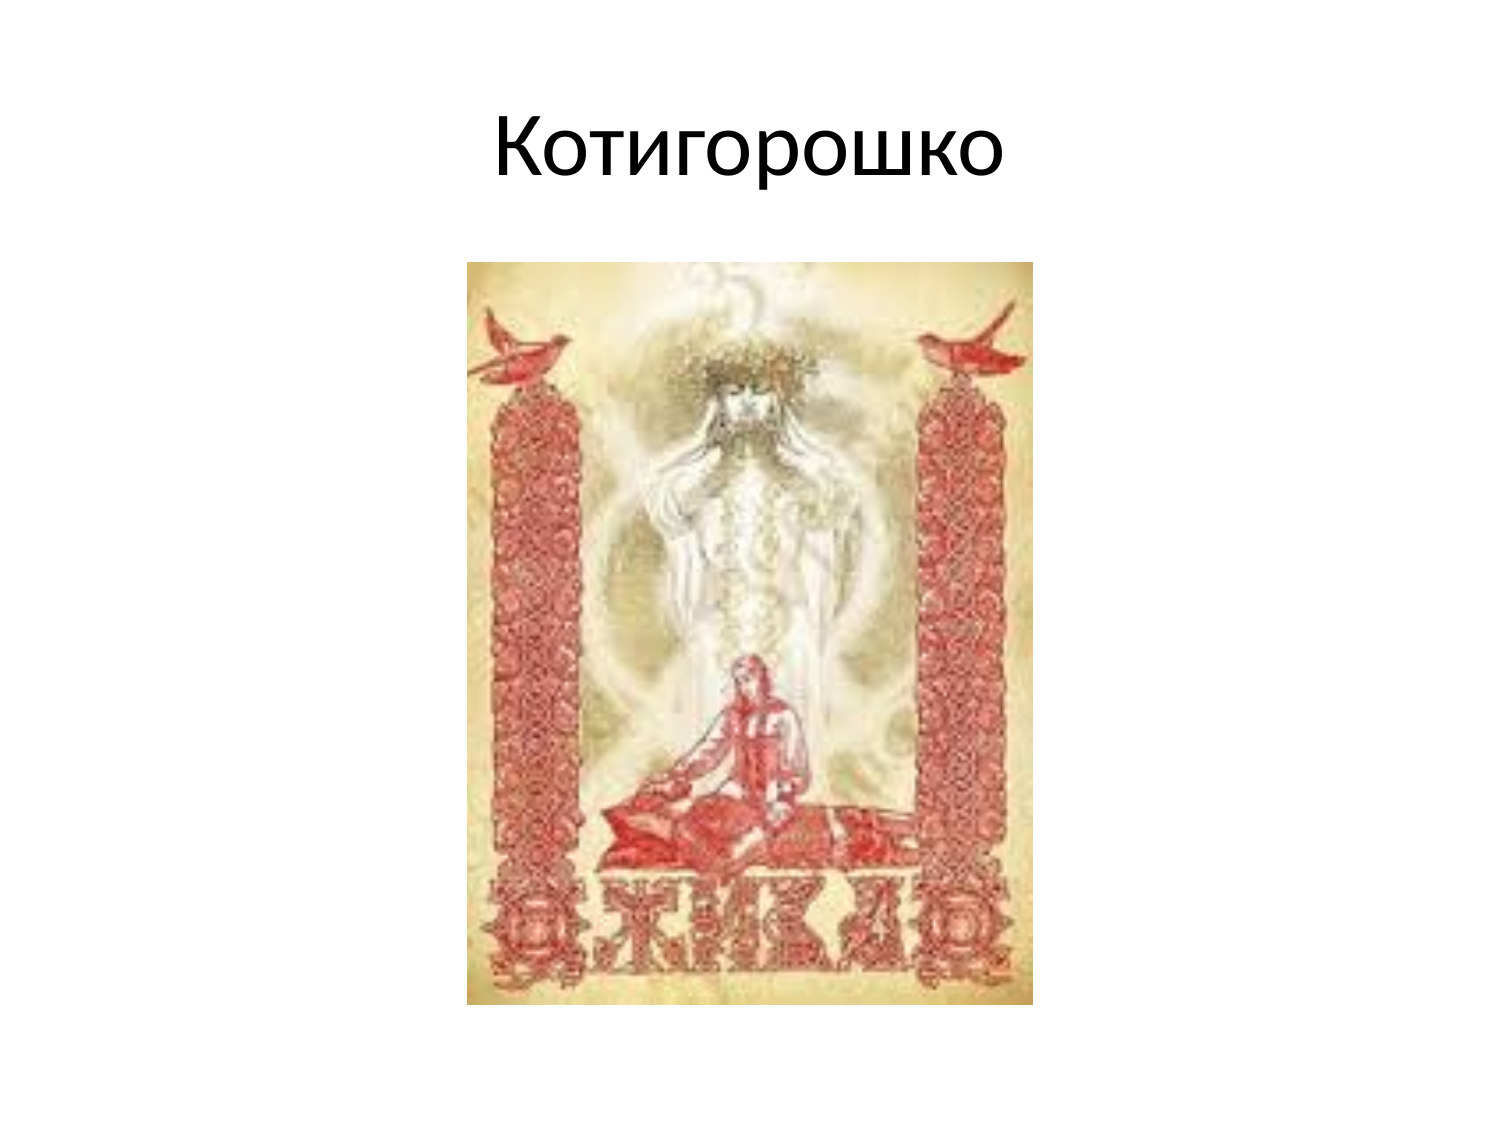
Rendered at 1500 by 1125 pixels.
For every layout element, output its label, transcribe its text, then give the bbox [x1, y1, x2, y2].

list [74, 262, 1426, 1006]
title Котигорошко [75, 45, 1425, 233]
